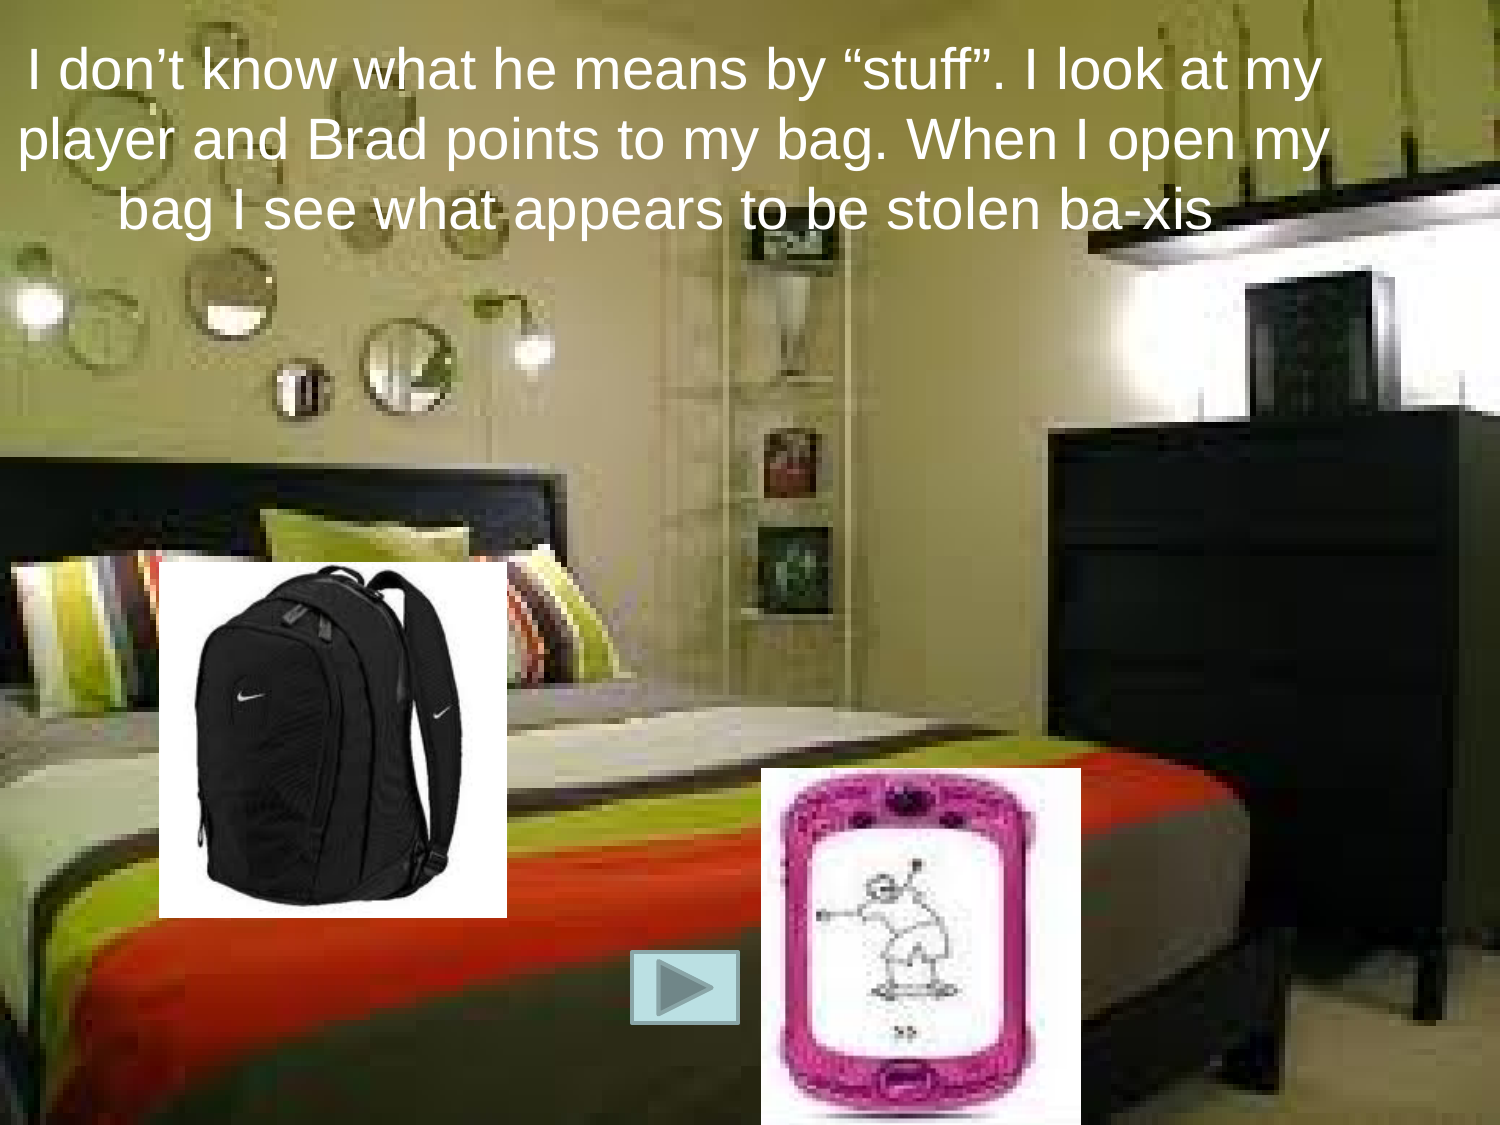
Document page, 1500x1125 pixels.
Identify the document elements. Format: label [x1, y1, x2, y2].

list [761, 768, 1081, 1125]
list [0, 0, 1500, 1125]
list [159, 562, 507, 918]
